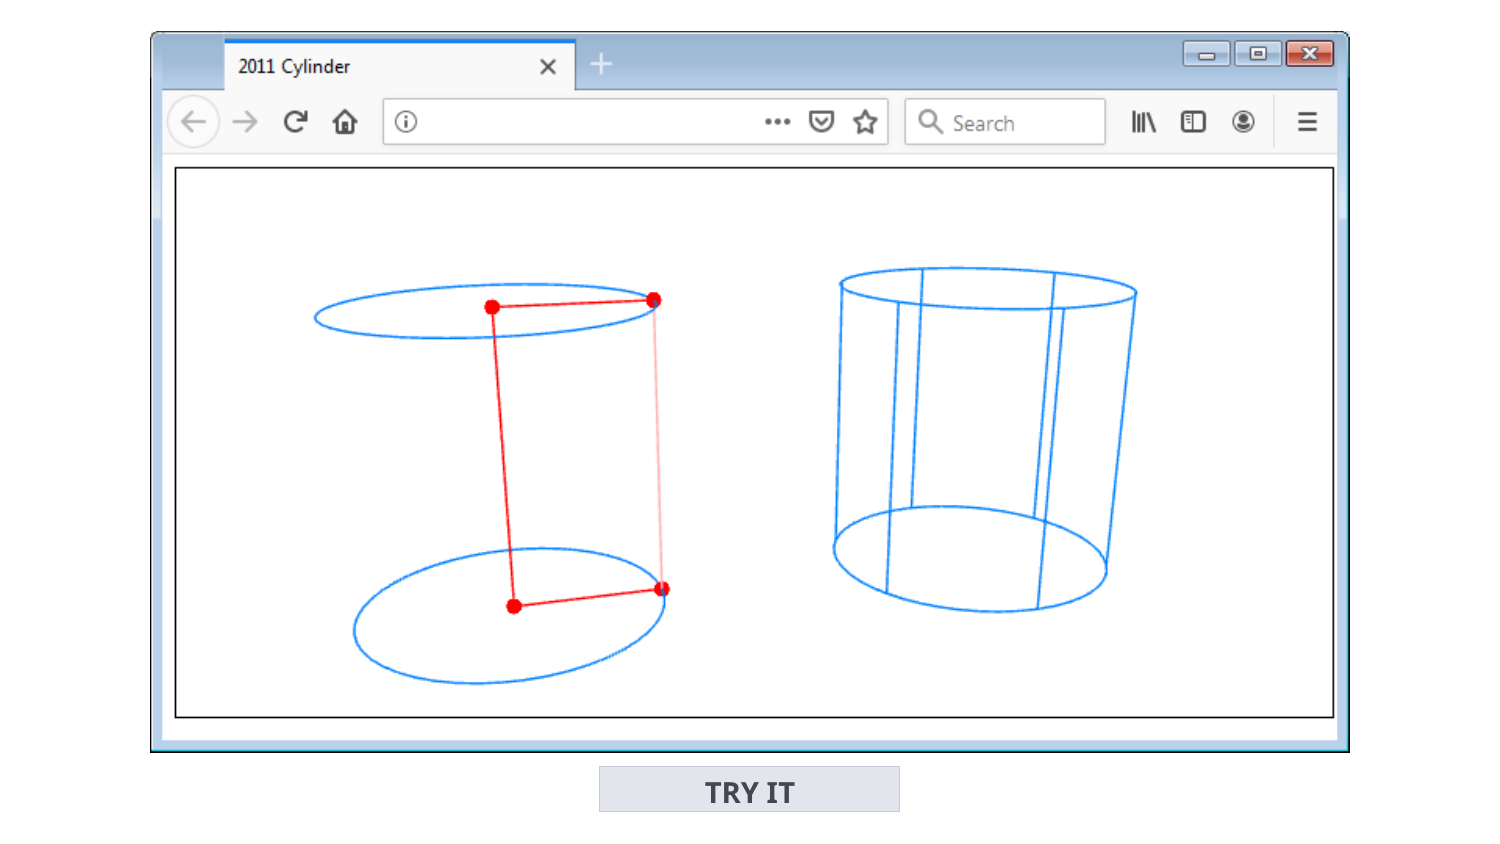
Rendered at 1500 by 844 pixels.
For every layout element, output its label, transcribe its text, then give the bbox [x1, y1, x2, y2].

text_box TRY IT [599, 766, 900, 812]
picture [149, 31, 1351, 753]
